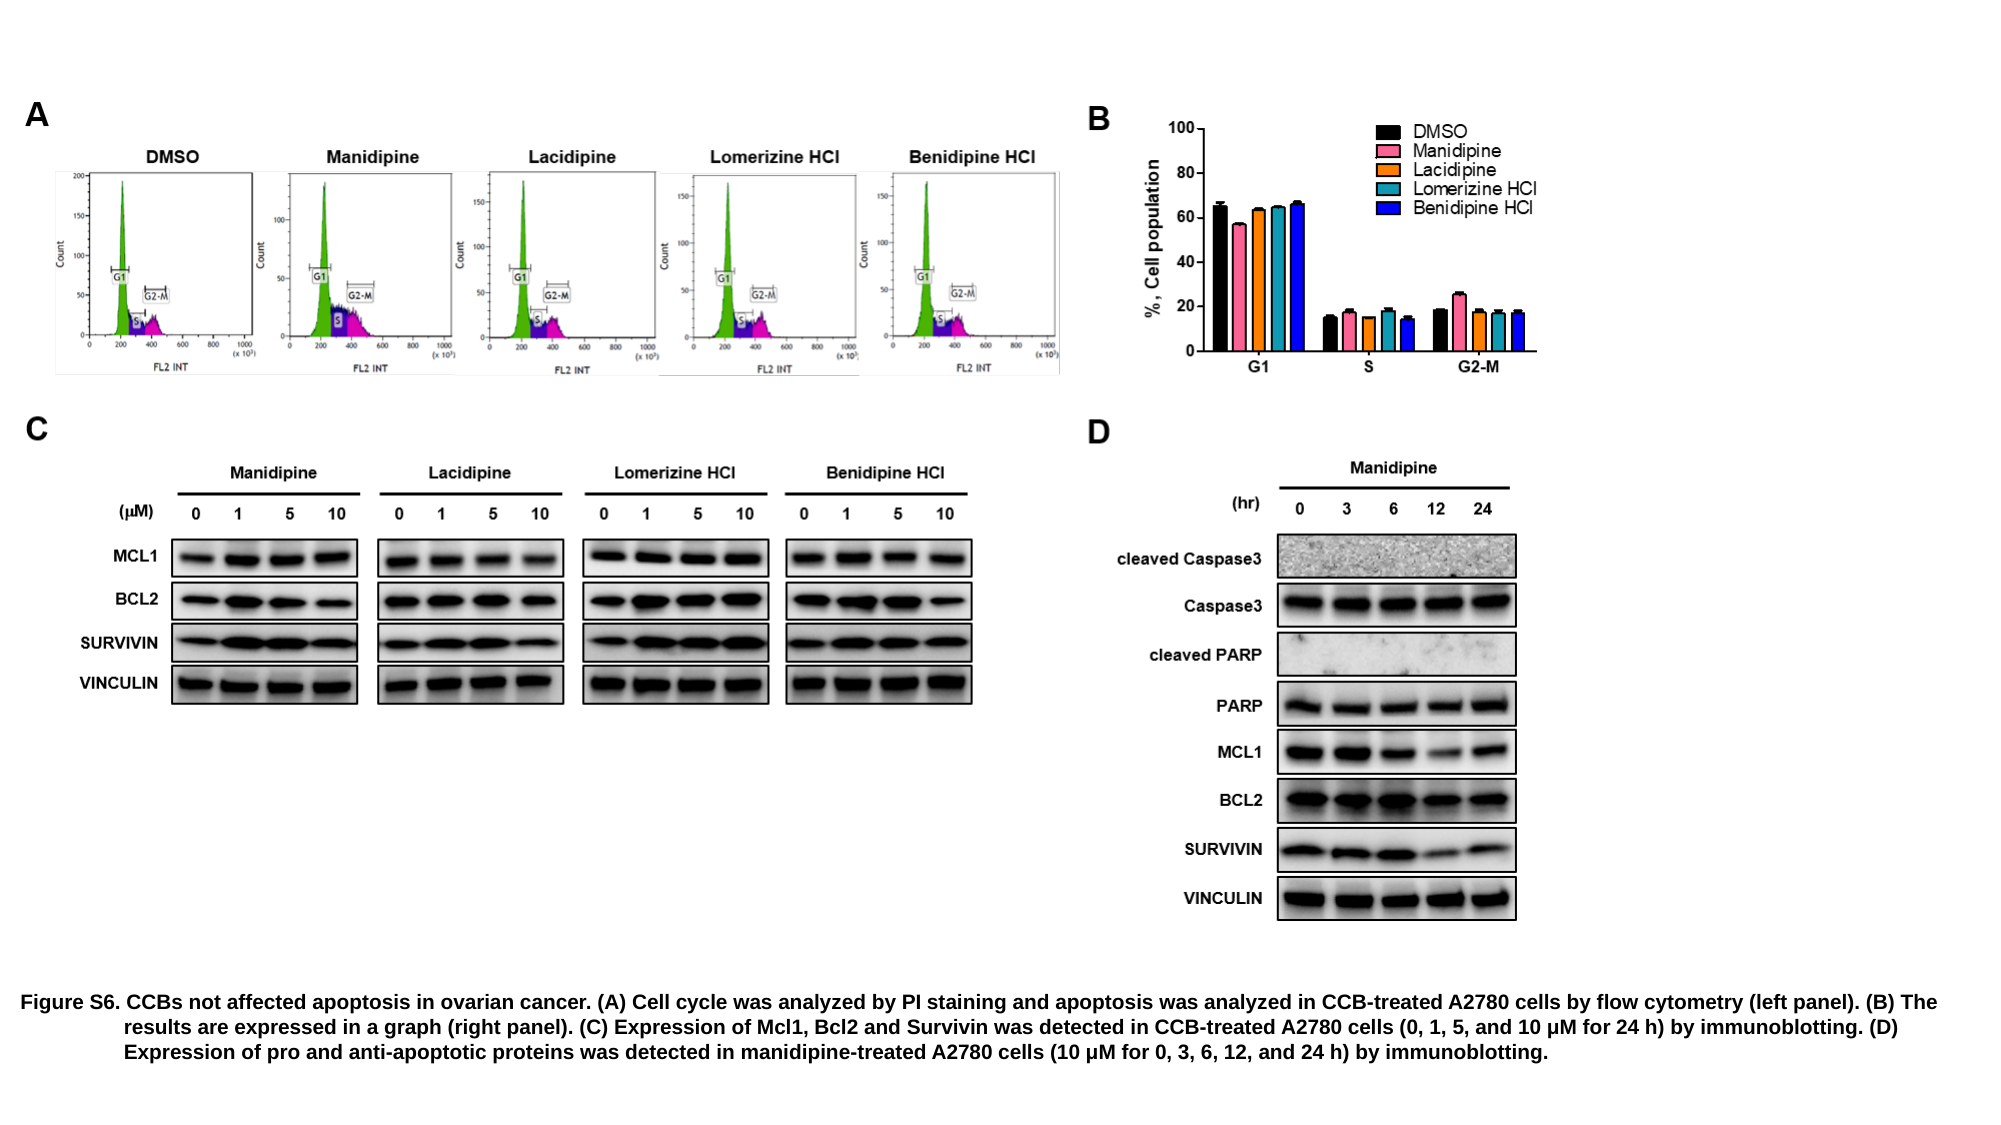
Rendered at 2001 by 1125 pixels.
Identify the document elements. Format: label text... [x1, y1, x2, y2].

text_box Figure S6. CCBs not affected apoptosis in ovarian cancer. (A) Cell cycle was analyzed by PI staining and apoptosis was analyzed in CCB-treated A2780 cells by flow cytometry (left panel). (B) The results are expressed in a graph (right panel). (C) Expression of Mcl1, Bcl2 and Survivin was detected in CCB-treated A2780 cells (0, 1, 5, and 10 μM for 24 h) by immunoblotting. (D) Expression of pro and anti-apoptotic proteins was detected in manidipine-treated A2780 cells (10 μM for 0, 3, 6, 12, and 24 h) by immunoblotting. [5, 980, 1969, 1071]
picture [5, 82, 1588, 921]
